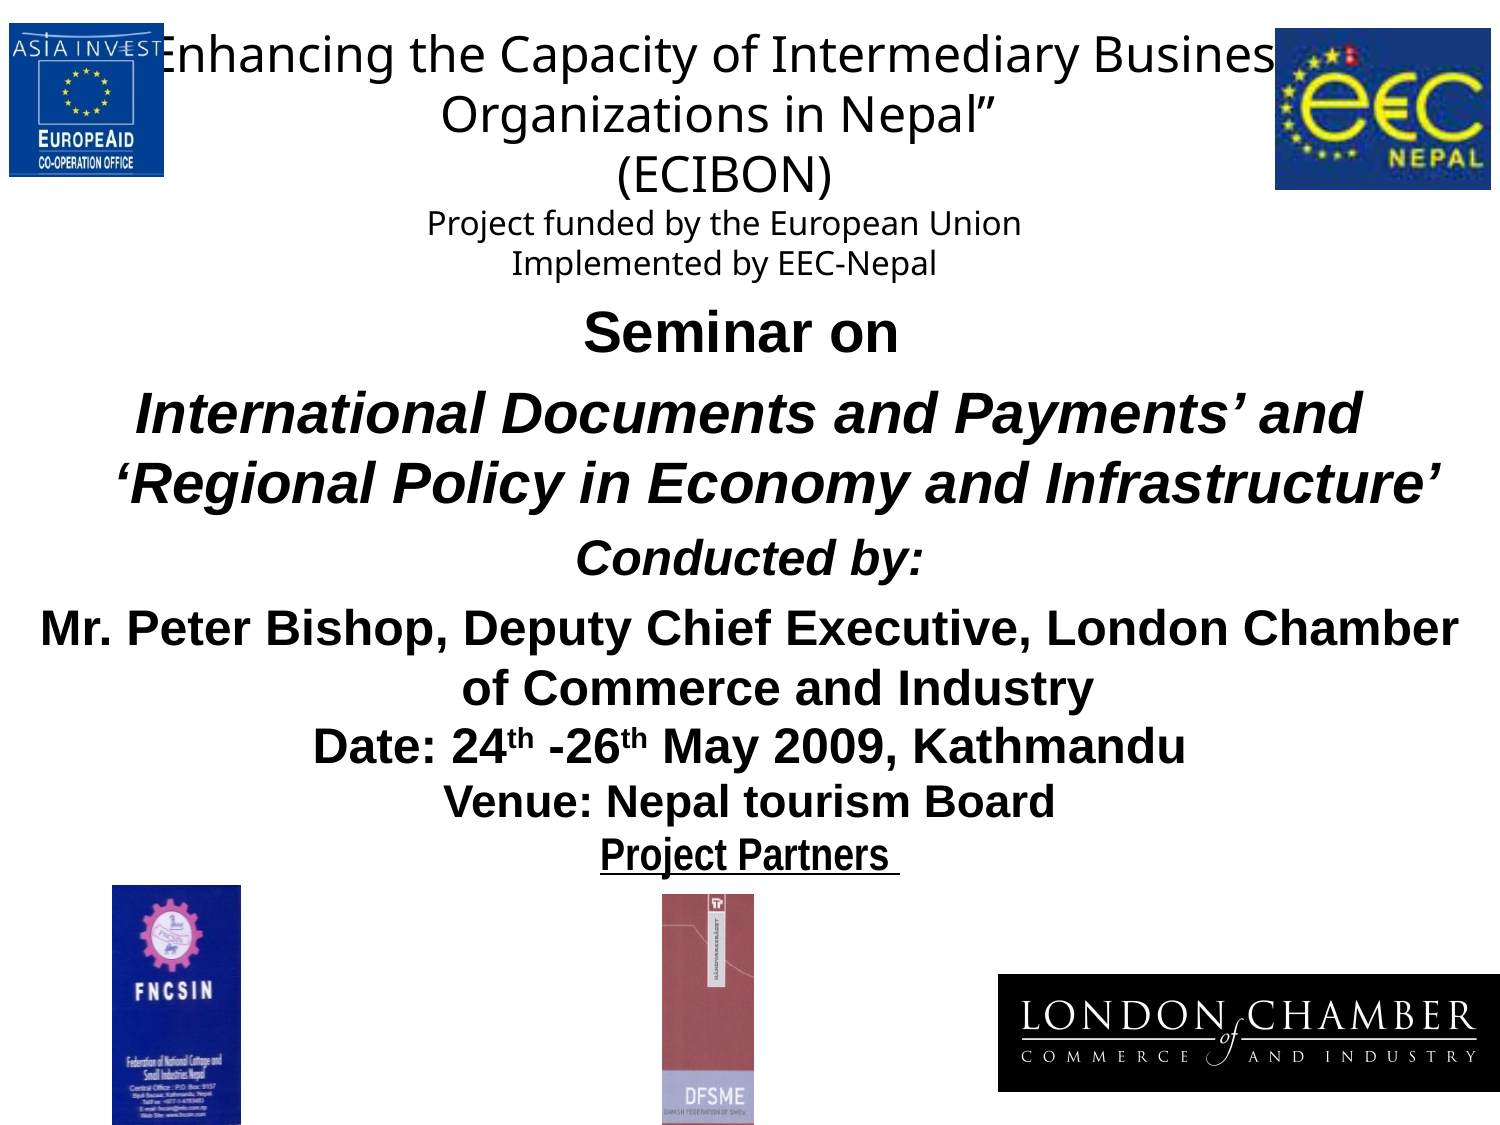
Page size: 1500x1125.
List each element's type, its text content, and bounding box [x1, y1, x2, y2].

title Enhancing the Capacity of Intermediary Business Organizations in Nepal” (ECIBON) Project funded by the European Union Implemented by EEC-Nepal [87, 62, 1363, 299]
picture [662, 894, 754, 1125]
picture [998, 974, 1500, 1092]
subtitle Seminar on International Documents and Payments’ and ‘Regional Policy in Economy and Infrastructure’ Conducted by: Mr. Peter Bishop, Deputy Chief Executive, London Chamber of Commerce and Industry Date: 24th -26th May 2009, Kathmandu Venue: Nepal tourism Board Project Partners [0, 299, 1500, 901]
picture [1274, 27, 1491, 190]
picture [112, 885, 241, 1125]
picture [9, 23, 164, 177]
